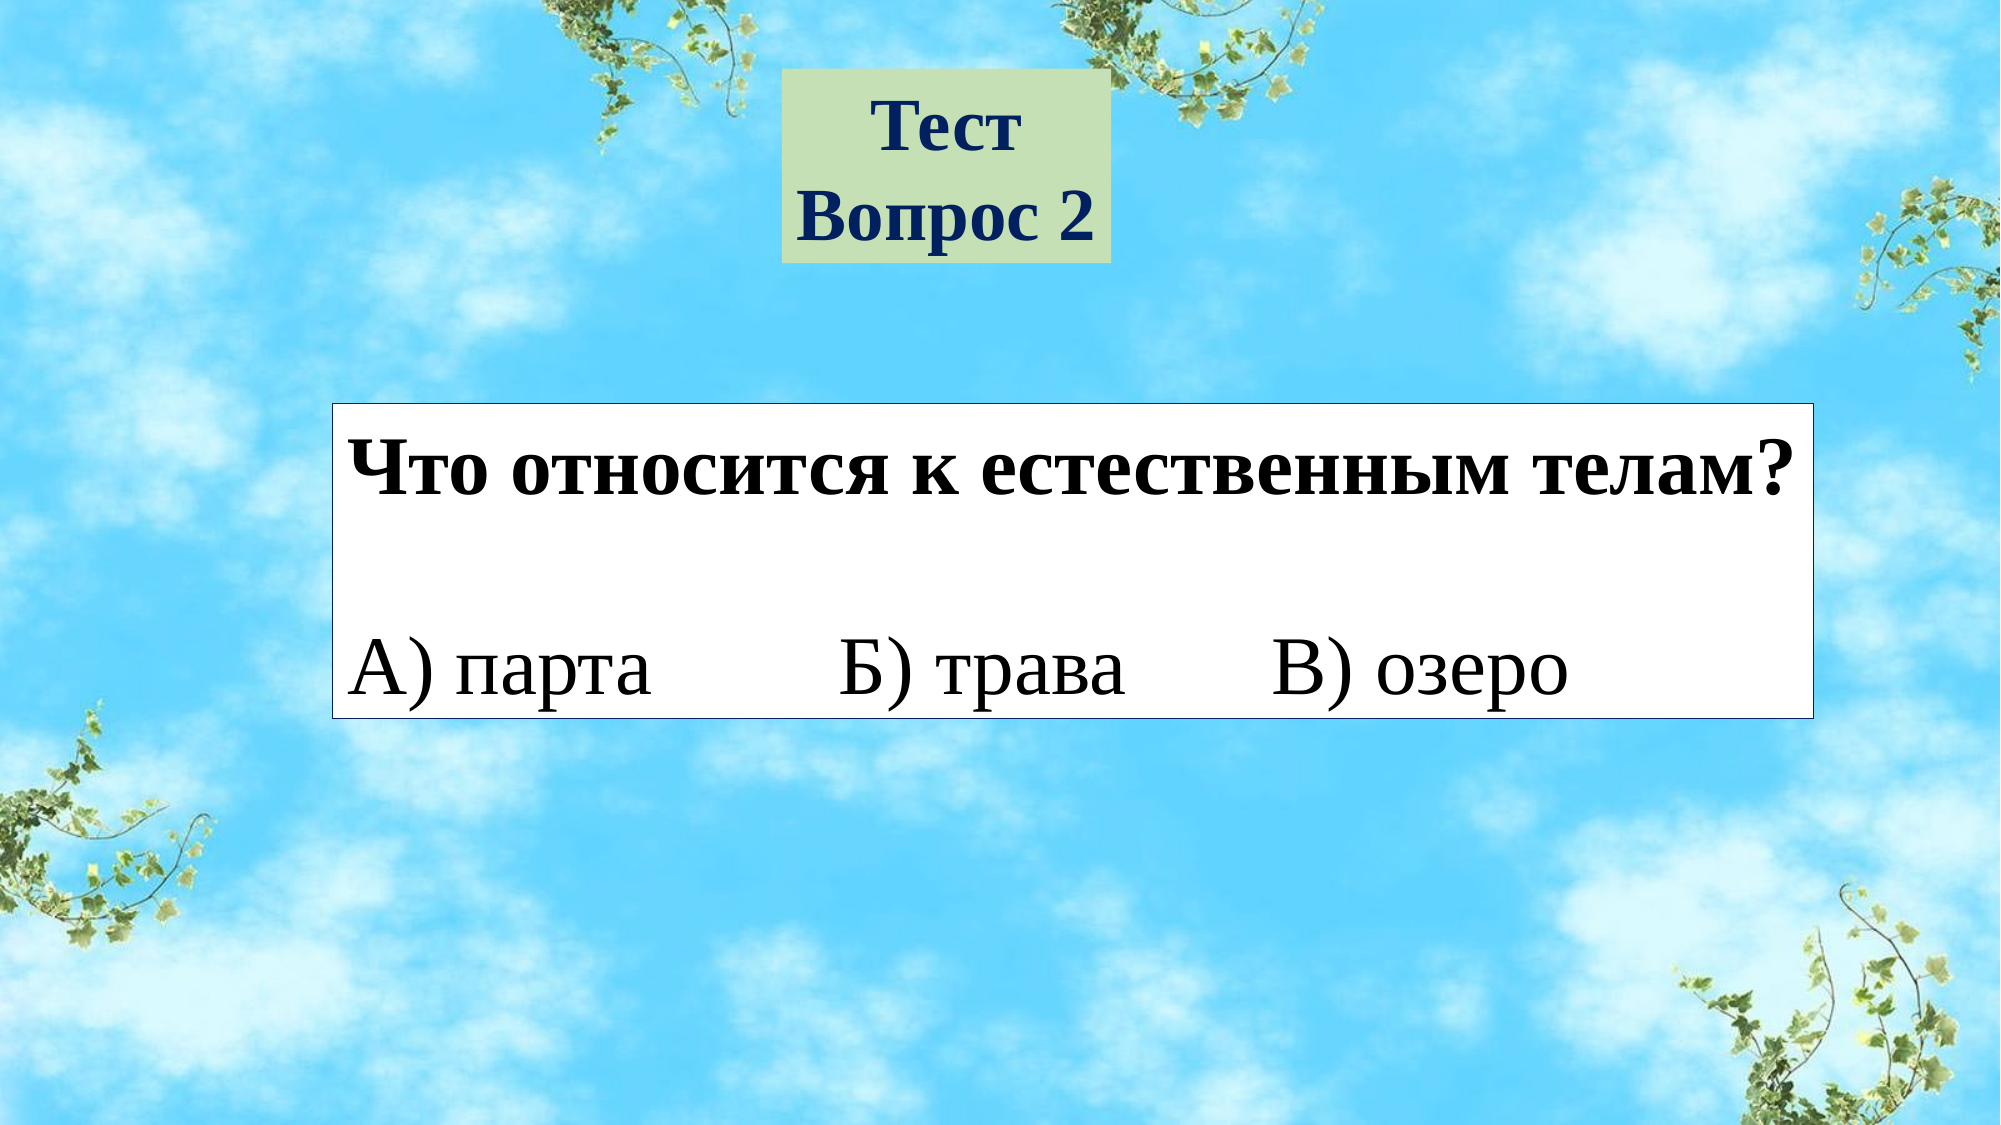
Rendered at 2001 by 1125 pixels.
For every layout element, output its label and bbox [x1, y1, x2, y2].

list [0, 0, 2000, 1125]
